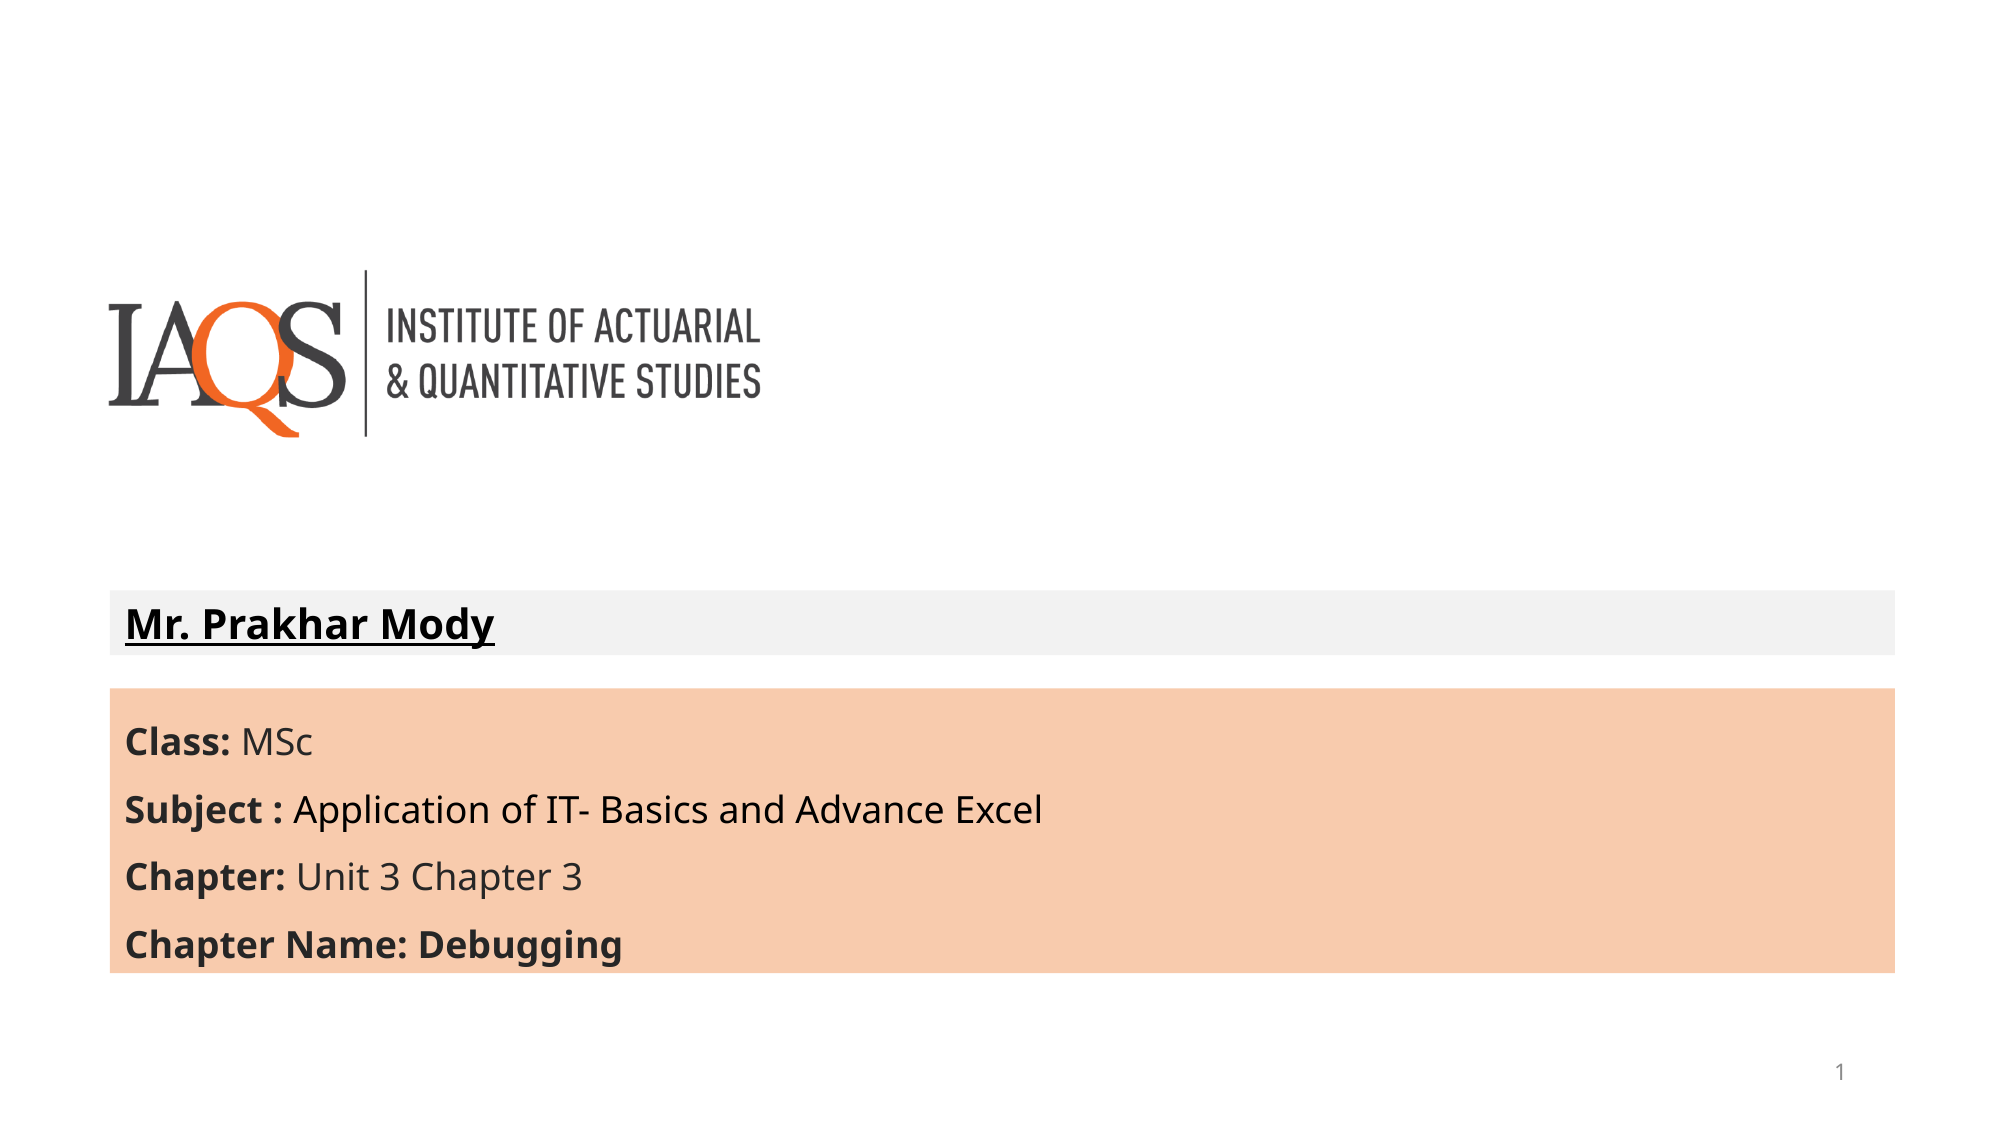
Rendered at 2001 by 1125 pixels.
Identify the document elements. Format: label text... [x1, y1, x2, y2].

text_box Mr. Prakhar Mody [109, 590, 1895, 656]
picture [67, 261, 801, 446]
slide_number 1 [1412, 1042, 1863, 1103]
text_box Class: MSc Subject : Application of IT- Basics and Advance Excel Chapter: Unit 3 Chapter 3 Chapter Name: Debugging [109, 688, 1895, 974]
